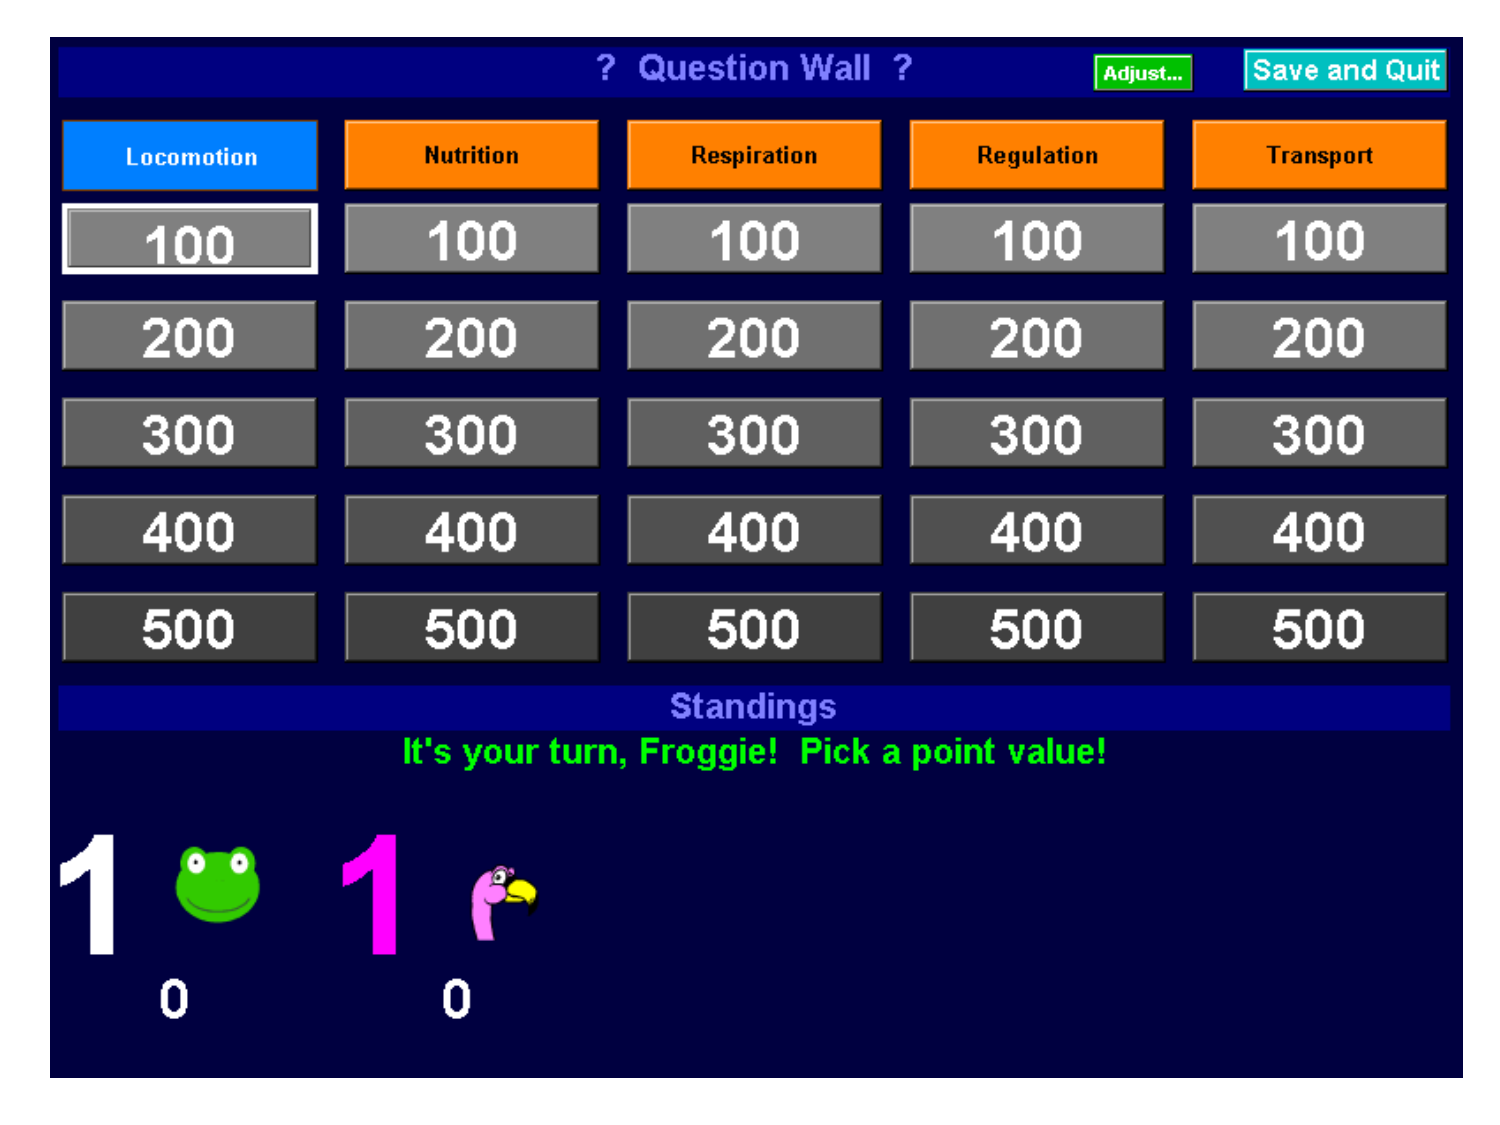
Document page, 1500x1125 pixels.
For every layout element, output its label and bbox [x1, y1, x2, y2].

picture [49, 37, 1463, 1079]
